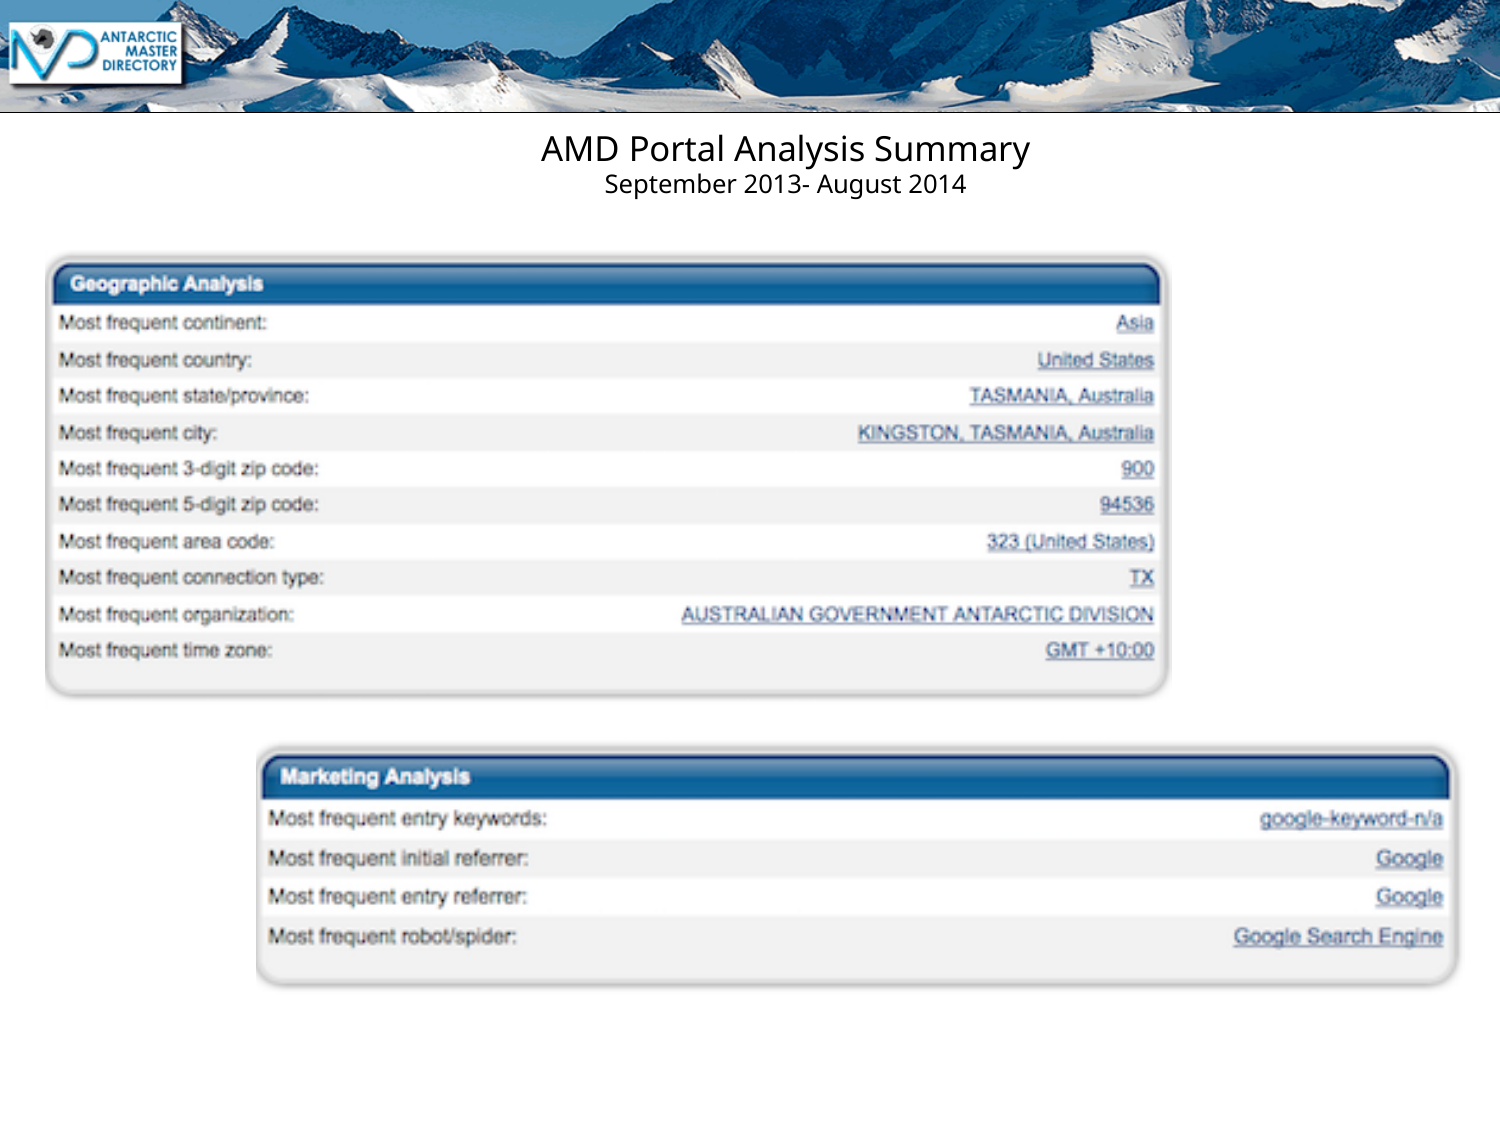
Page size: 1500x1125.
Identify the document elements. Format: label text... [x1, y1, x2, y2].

picture [255, 734, 1465, 1003]
picture [45, 249, 1172, 709]
picture [0, 0, 1500, 112]
title AMD Portal Analysis Summary September 2013- August 2014 [360, 119, 1211, 207]
